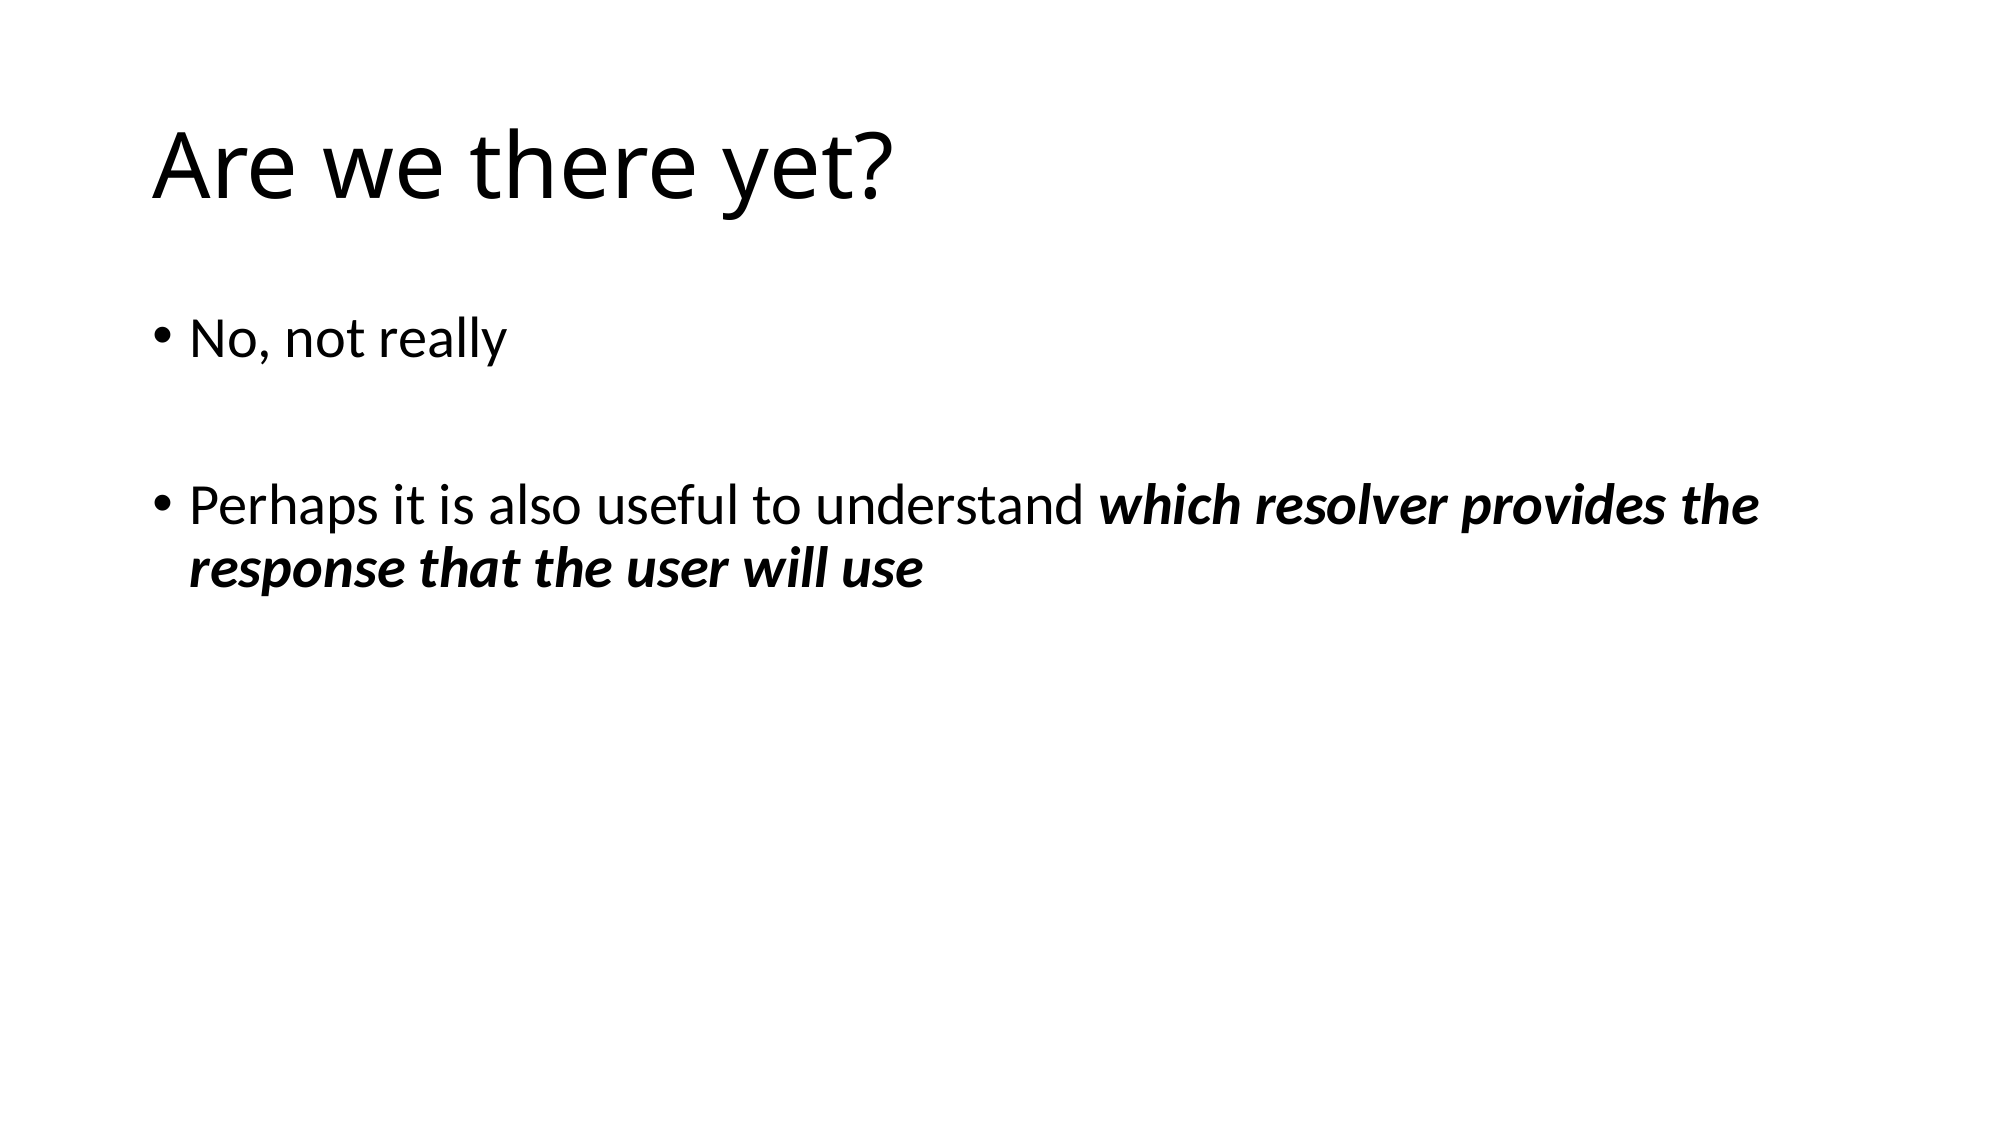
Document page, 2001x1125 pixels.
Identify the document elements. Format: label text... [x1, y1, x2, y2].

title Are we there yet? [137, 59, 1863, 278]
list No, not really Perhaps it is also useful to understand which resolver provides the response that the user will use [137, 299, 1863, 1014]
